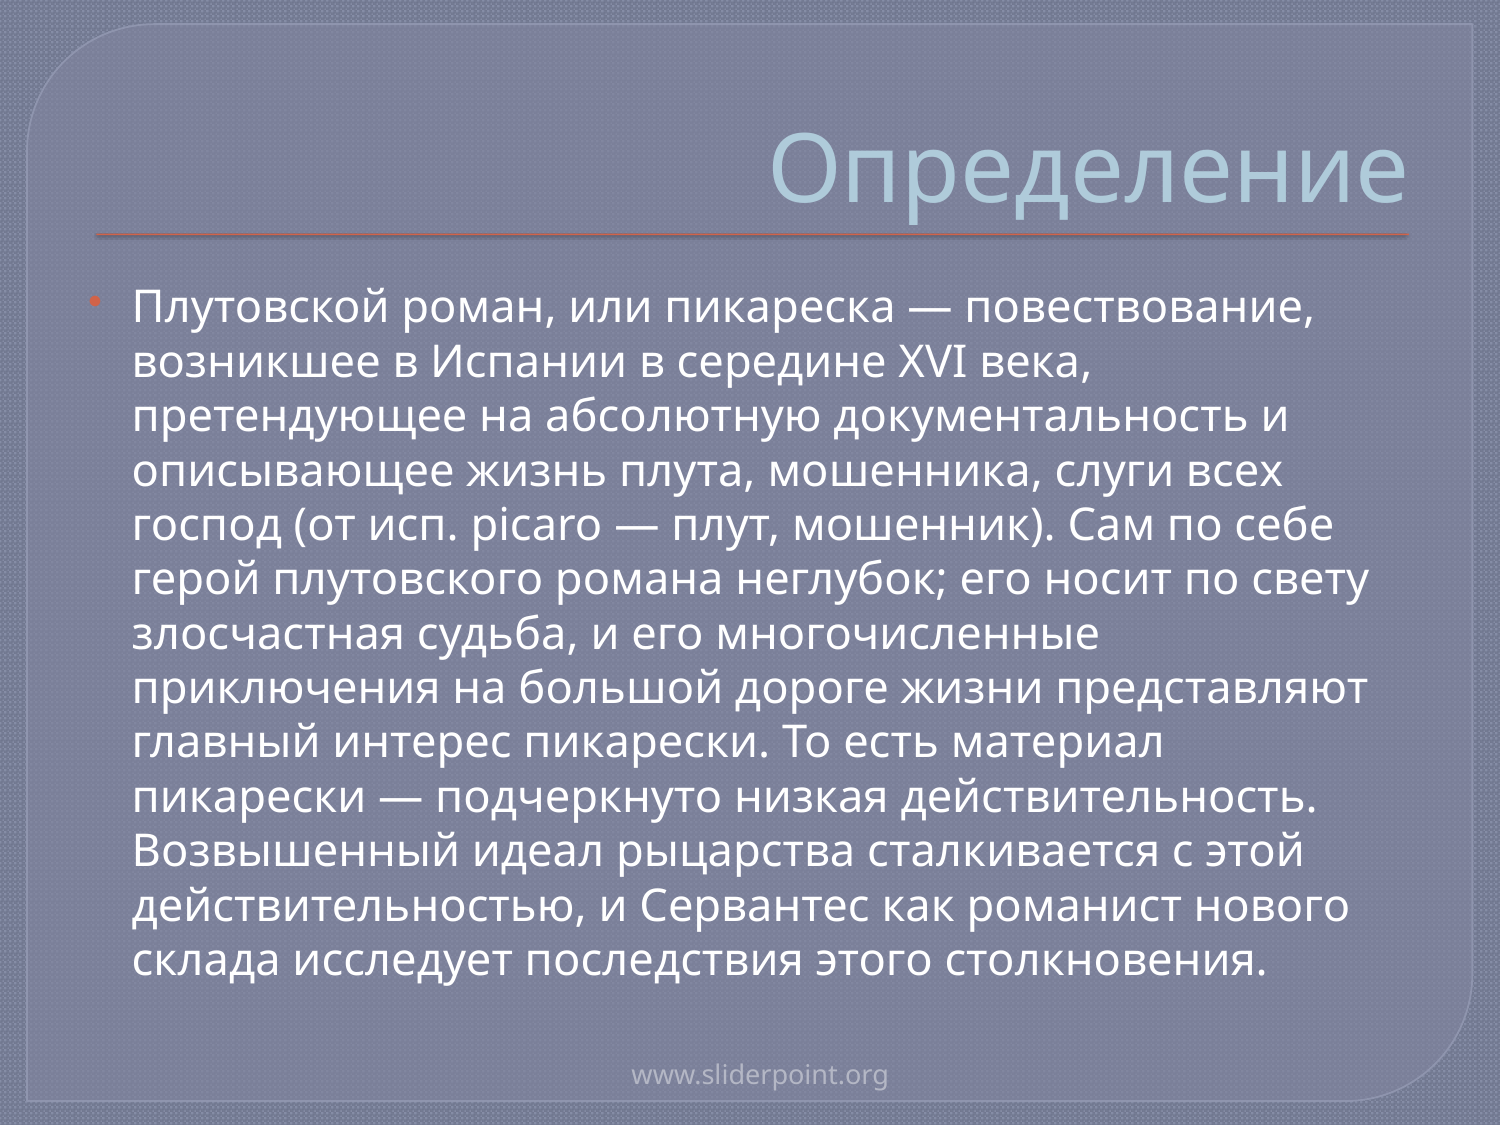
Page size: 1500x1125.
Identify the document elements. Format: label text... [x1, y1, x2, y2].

footer www.sliderpoint.org [212, 1050, 904, 1095]
list Плутовской роман, или пикареска — повествование, возникшее в Испании в середине XVI века, претендующее на абсолютную документальность и описывающее жизнь плута, мошенника, слуги всех господ (от исп. picaro — плут, мошенник). Сам по себе герой плутовского романа неглубок; его носит по свету злосчастная судьба, и его многочисленные приключения на большой дороге жизни представляют главный интерес пикарески. То есть материал пикарески — подчеркнуто низкая действительность. Возвышенный идеал рыцарства сталкивается с этой действительностью, и Сервантес как романист нового склада исследует последствия этого столкновения. [75, 270, 1425, 1013]
title Определение [75, 41, 1425, 230]
